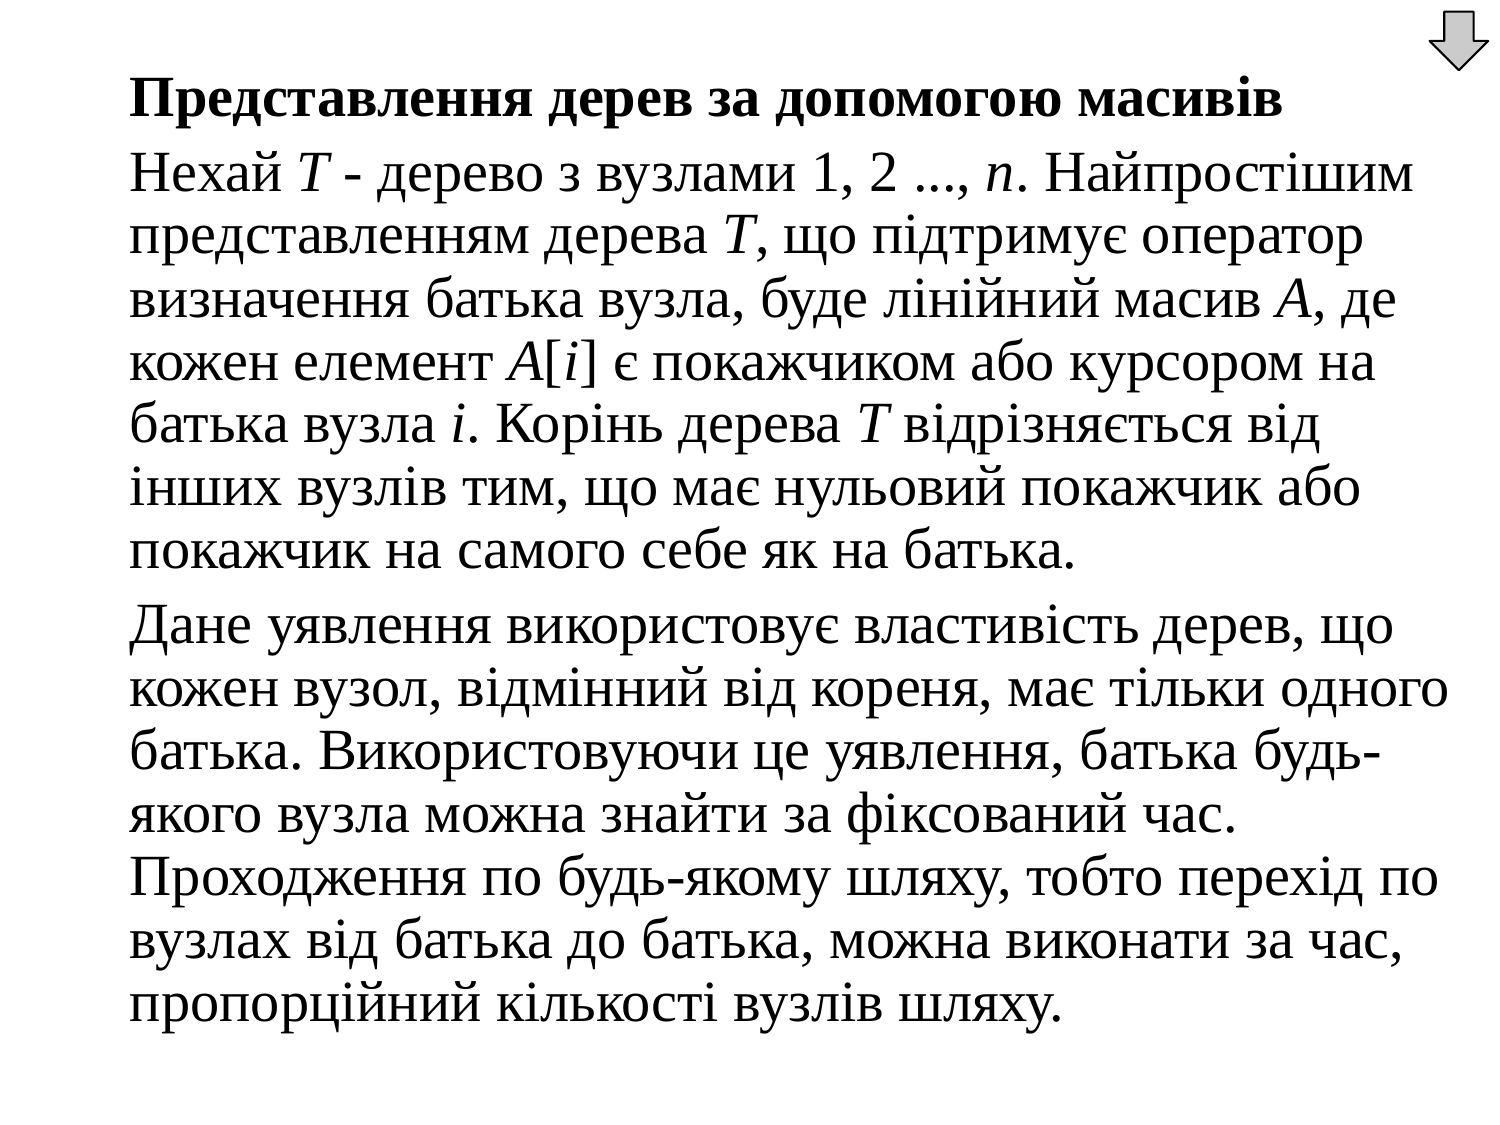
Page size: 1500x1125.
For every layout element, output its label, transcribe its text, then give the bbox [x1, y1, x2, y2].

list Представлення дерев за допомогою масивів Нехай Т - дерево з вузлами 1, 2 ..., n. Найпростішим представленням дерева Т, що підтримує оператор визначення батька вузла, буде лінійний масив А, де кожен елемент А[i] є покажчиком або курсором на батька вузла i. Корінь дерева Т відрізняється від інших вузлів тим, що має нульовий покажчик або покажчик на самого себе як на батька. Дане уявлення використовує властивість дерев, що кожен вузол, відмінний від кореня, має тільки одного батька. Використовуючи це уявлення, батька будь-якого вузла можна знайти за фіксований час. Проходження по будь-якому шляху, тобто перехід по вузлах від батька до батька, можна виконати за час, пропорційний кількості вузлів шляху. [0, 58, 1500, 1125]
text_box [1429, 11, 1489, 71]
